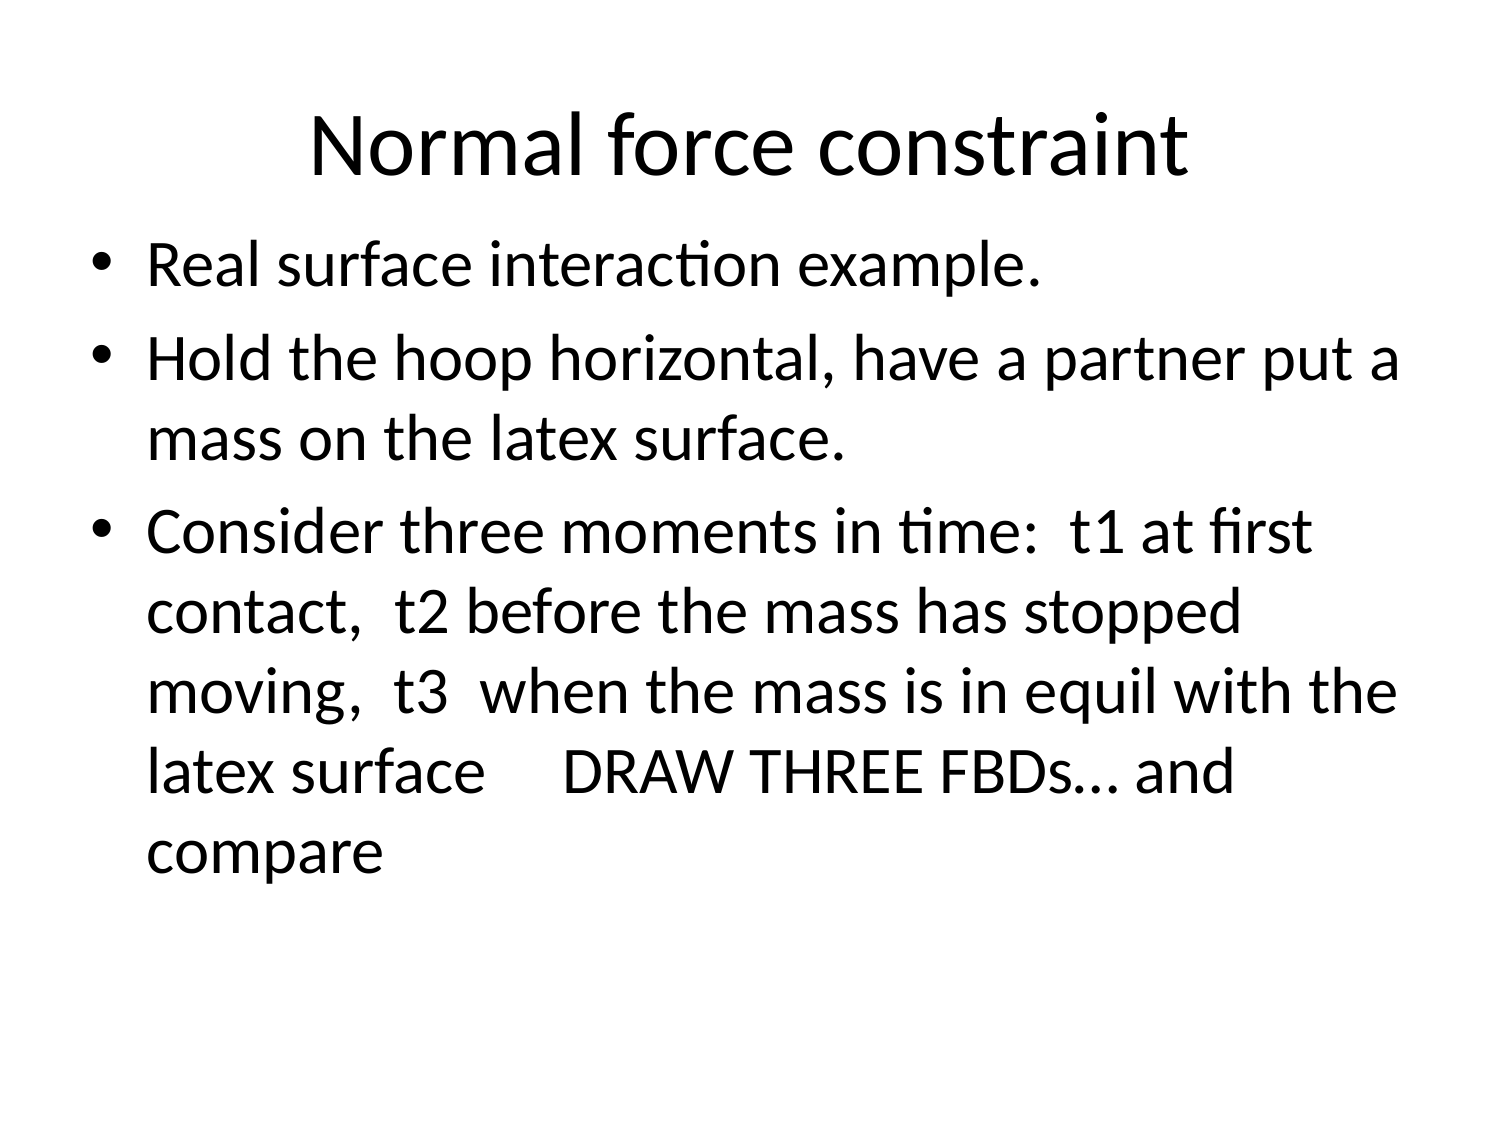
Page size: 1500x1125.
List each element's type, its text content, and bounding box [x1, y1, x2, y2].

title Normal force constraint [75, 45, 1425, 212]
list Real surface interaction example. Hold the hoop horizontal, have a partner put a mass on the latex surface. Consider three moments in time: t1 at first contact, t2 before the mass has stopped moving, t3 when the mass is in equil with the latex surface DRAW THREE FBDs… and compare [75, 212, 1425, 1005]
